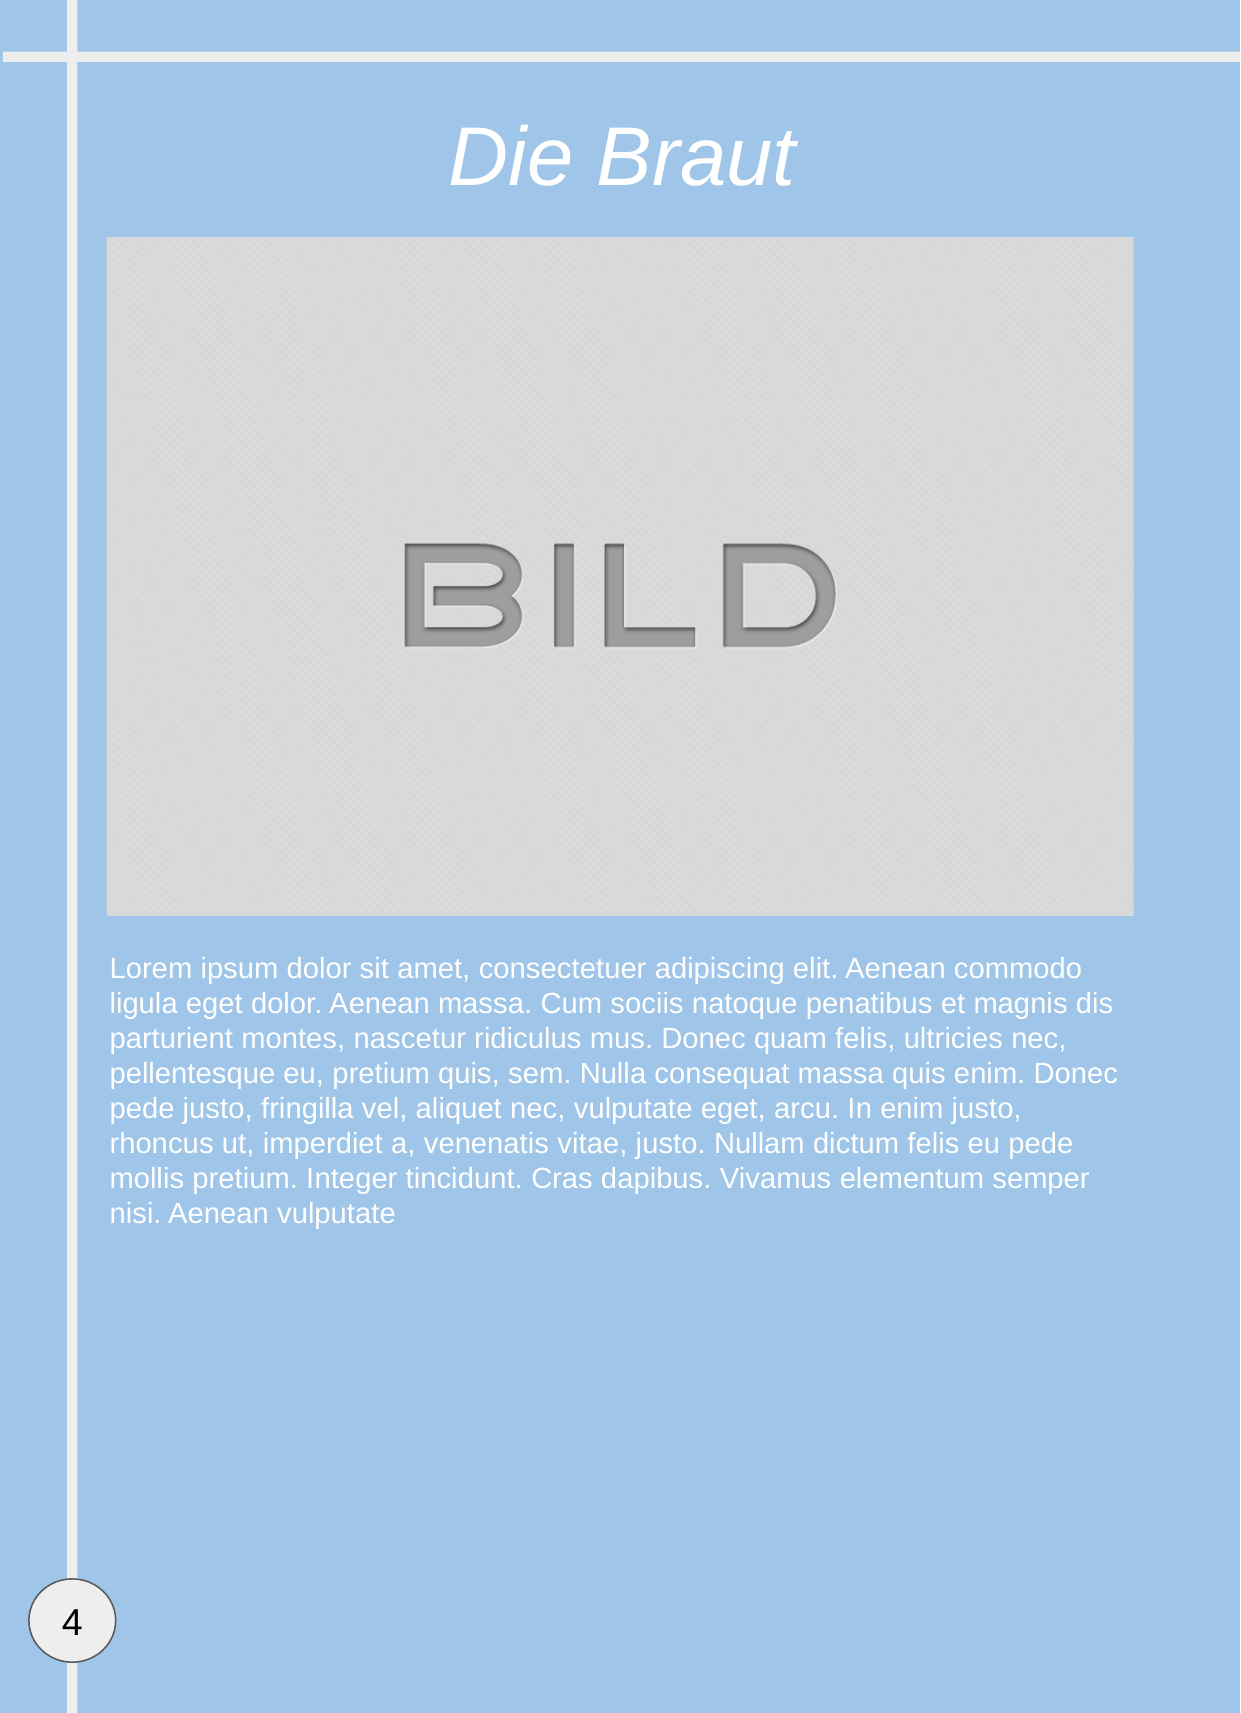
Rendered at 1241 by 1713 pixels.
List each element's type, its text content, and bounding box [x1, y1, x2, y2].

picture [106, 237, 1134, 917]
text_box Lorem ipsum dolor sit amet, consectetuer adipiscing elit. Aenean commodo ligula eget dolor. Aenean massa. Cum sociis natoque penatibus et magnis dis parturient montes, nascetur ridiculus mus. Donec quam felis, ultricies nec, pellentesque eu, pretium quis, sem. Nulla consequat massa quis enim. Donec pede justo, fringilla vel, aliquet nec, vulputate eget, arcu. In enim justo, rhoncus ut, imperdiet a, venenatis vitae, justo. Nullam dictum felis eu pede mollis pretium. Integer tincidunt. Cras dapibus. Vivamus elementum semper nisi. Aenean vulputate [106, 946, 1134, 1255]
text_box [2, 51, 1241, 62]
text_box Die Braut [109, 99, 1136, 201]
text_box [67, 62, 78, 1578]
text_box [67, 1663, 78, 1713]
text_box [67, 0, 78, 51]
text_box 4 [20, 1578, 125, 1663]
